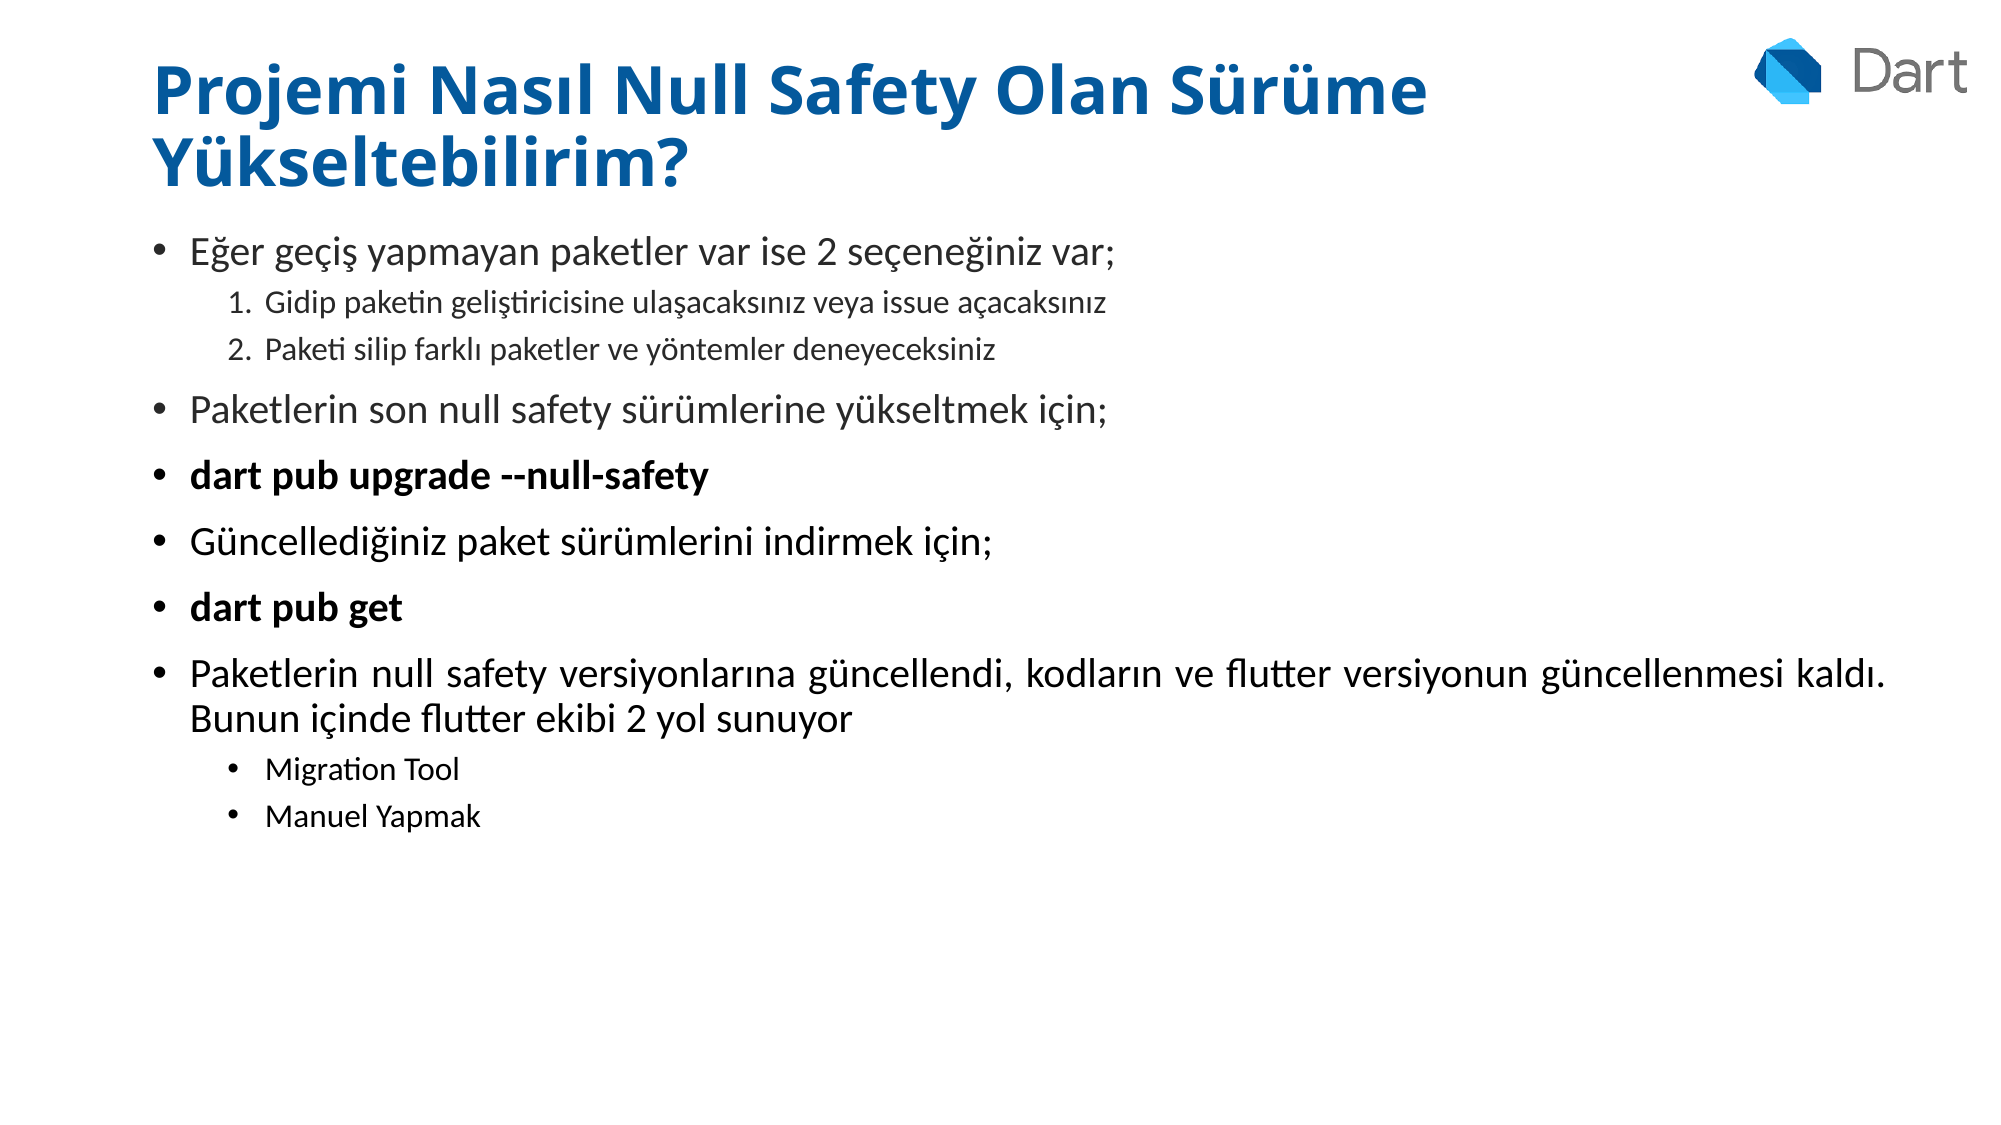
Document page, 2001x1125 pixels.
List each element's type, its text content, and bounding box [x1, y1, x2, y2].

title Projemi Nasıl Null Safety Olan Sürüme Yükseltebilirim? [137, 59, 1863, 199]
picture [1749, 9, 1972, 133]
list Eğer geçiş yapmayan paketler var ise 2 seçeneğiniz var; Gidip paketin geliştiricisine ulaşacaksınız veya issue açacaksınız Paketi silip farklı paketler ve yöntemler deneyeceksiniz Paketlerin son null safety sürümlerine yükseltmek için; dart pub upgrade --null-safety Güncellediğiniz paket sürümlerini indirmek için; dart pub get Paketlerin null safety versiyonlarına güncellendi, kodların ve flutter versiyonun güncellenmesi kaldı. Bunun içinde flutter ekibi 2 yol sunuyor Migration Tool Manuel Yapmak [137, 222, 1903, 1014]
